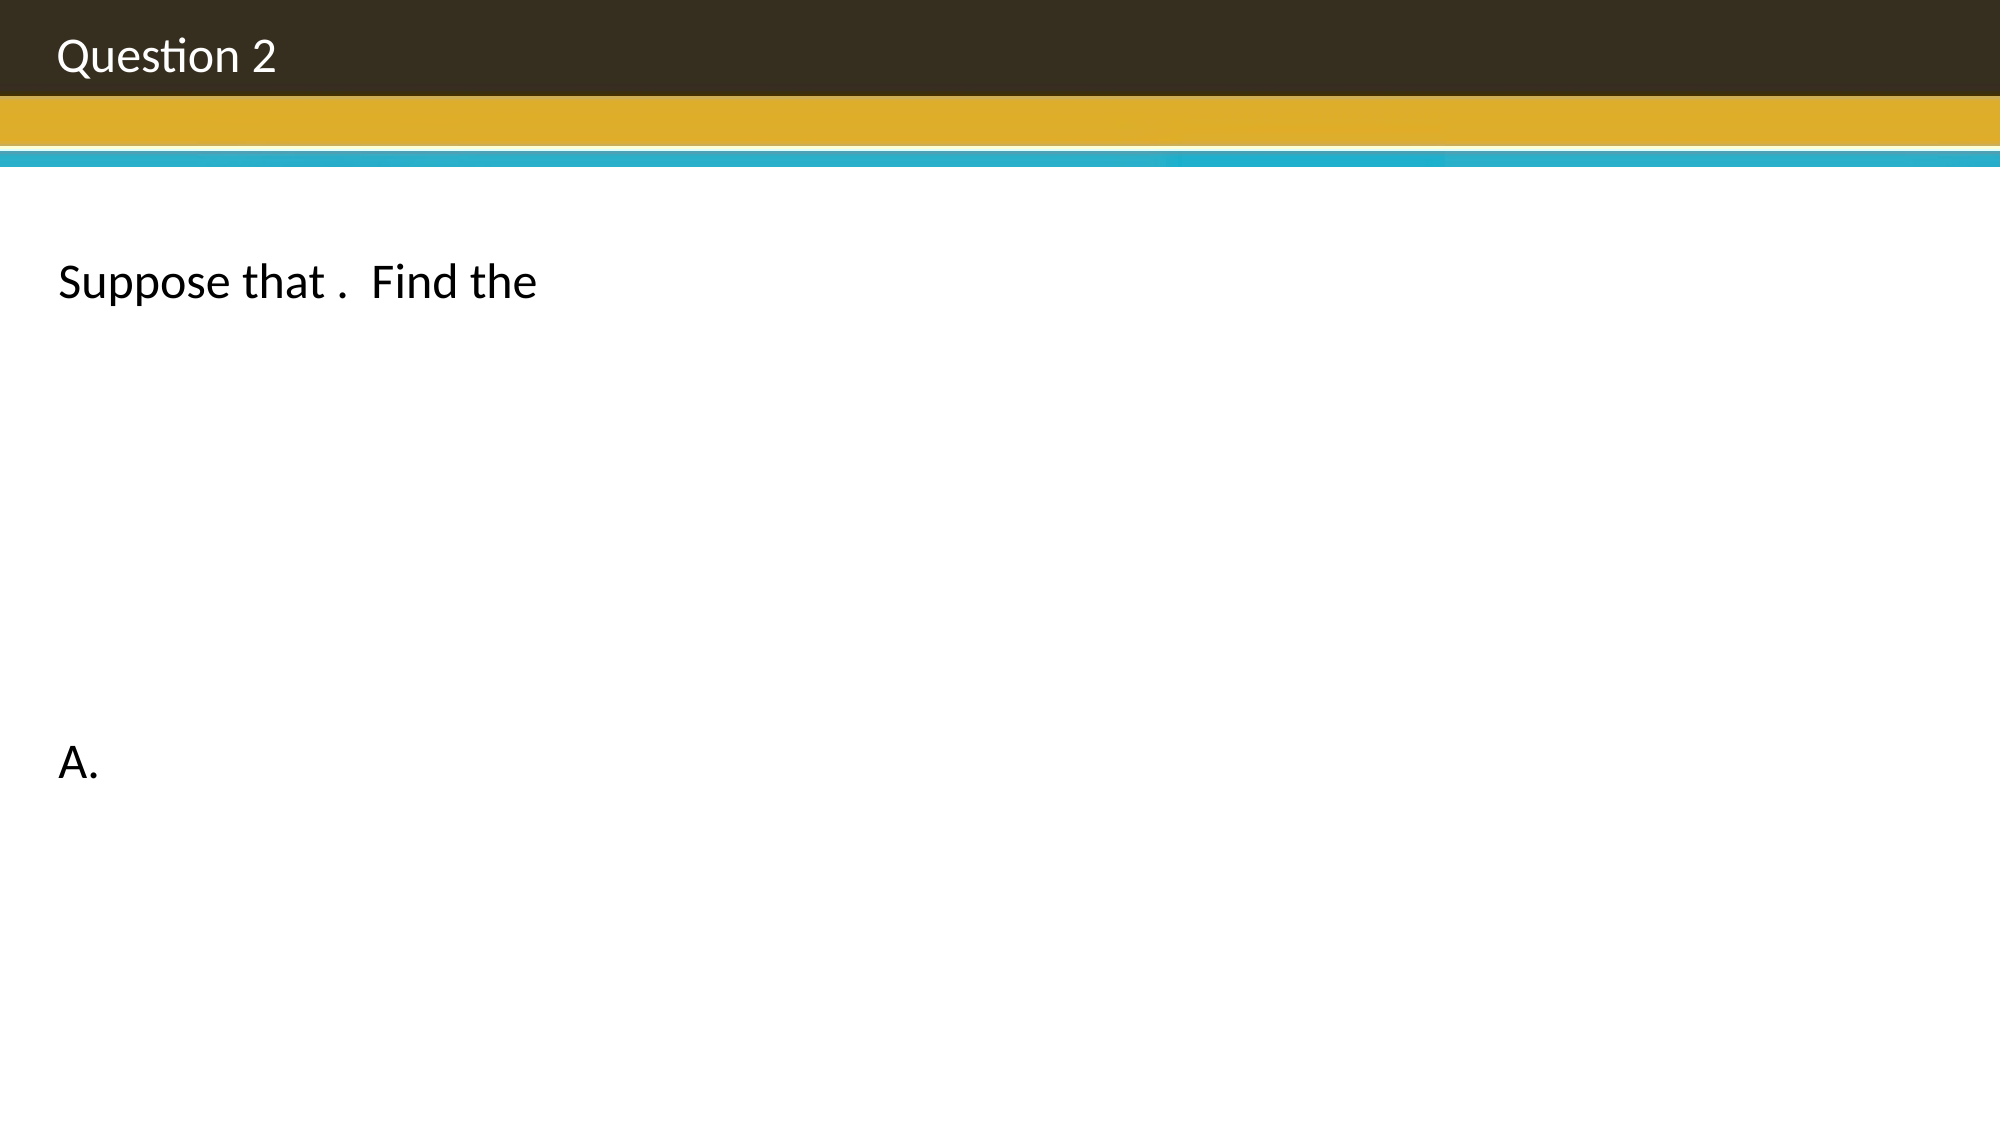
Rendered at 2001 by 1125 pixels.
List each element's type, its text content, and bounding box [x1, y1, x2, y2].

text_box Question 2 [41, 14, 293, 90]
picture [0, 0, 2000, 167]
